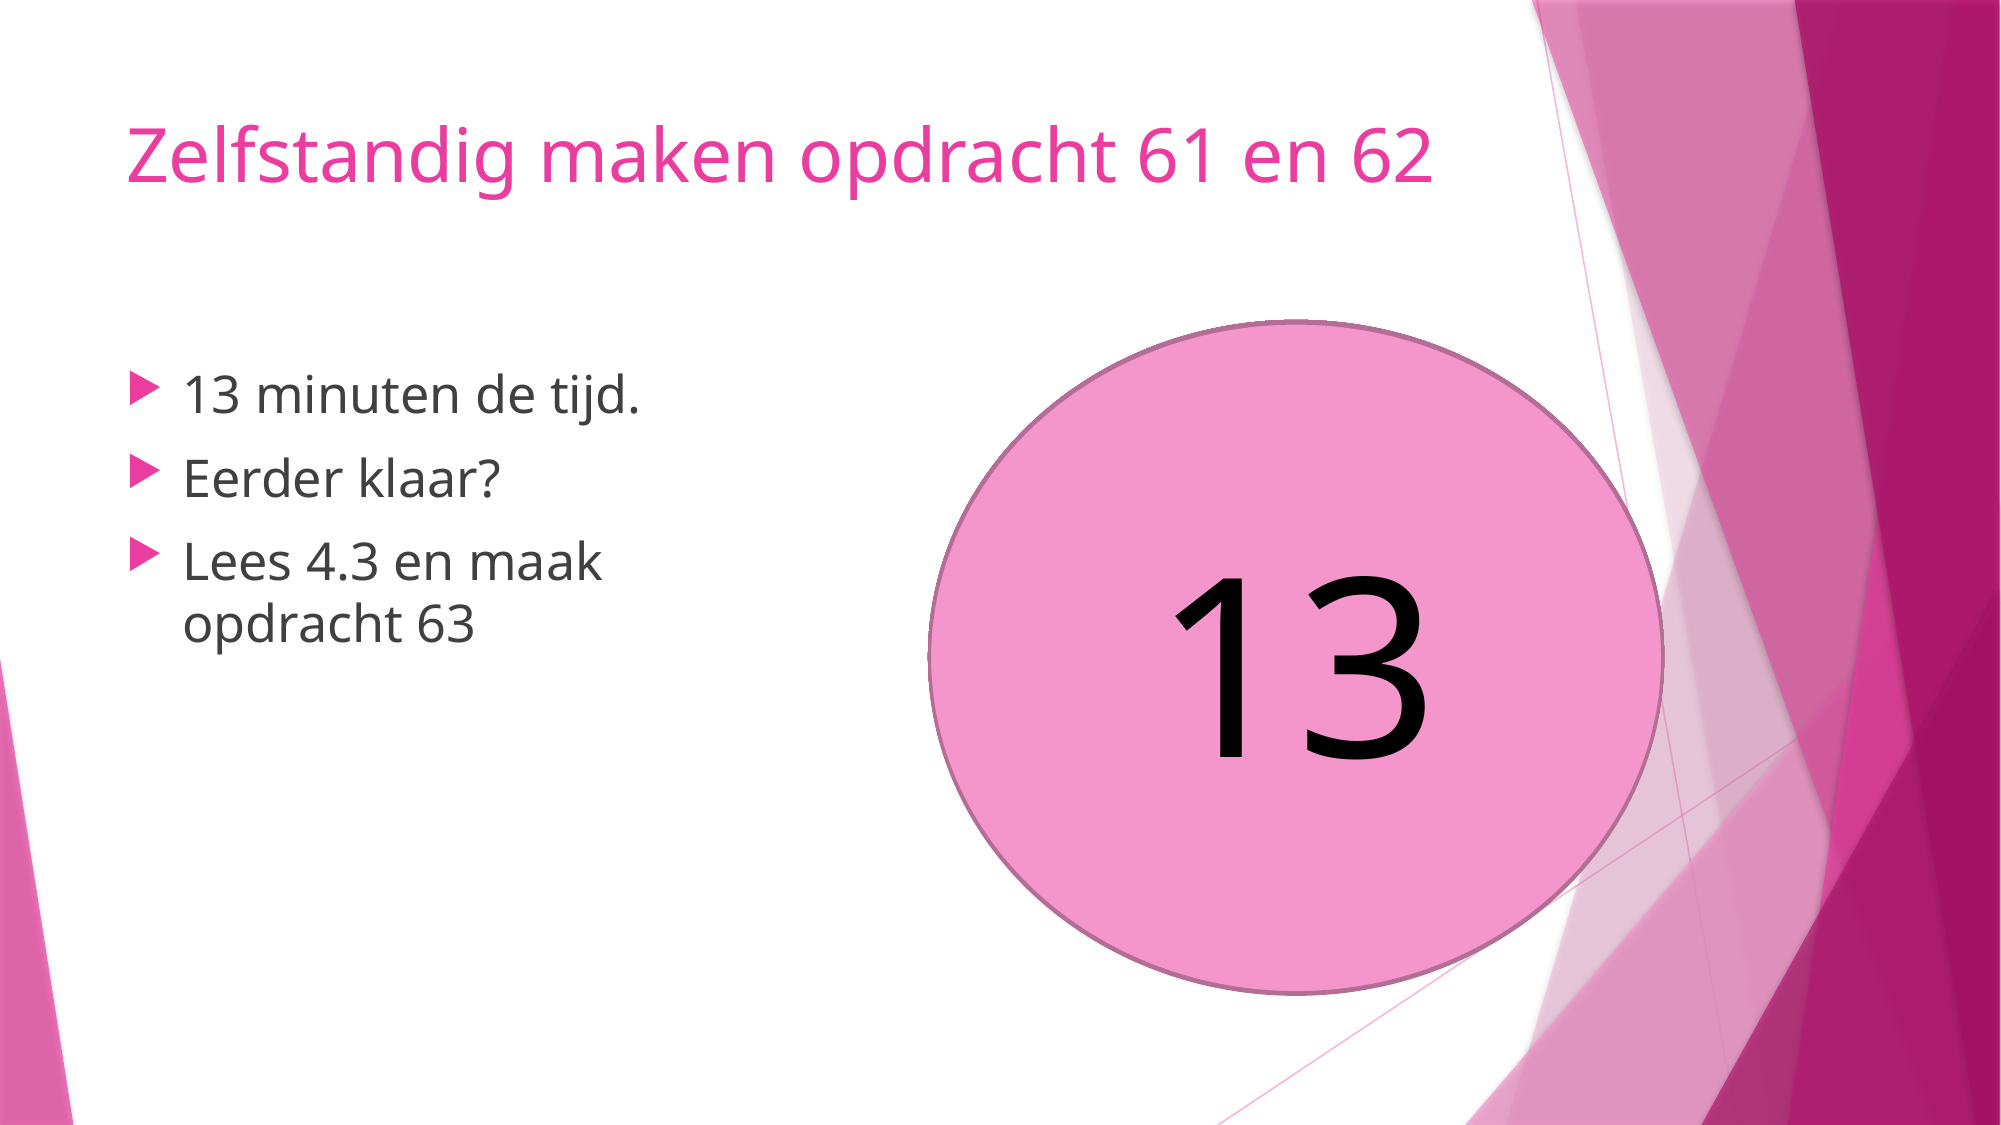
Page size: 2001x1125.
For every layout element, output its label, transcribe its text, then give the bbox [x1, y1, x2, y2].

list 13 minuten de tijd. Eerder klaar? Lees 4.3 en maak opdracht 63 [111, 354, 831, 962]
text_box 13 [927, 321, 1665, 995]
title Zelfstandig maken opdracht 61 en 62 [111, 99, 1522, 317]
